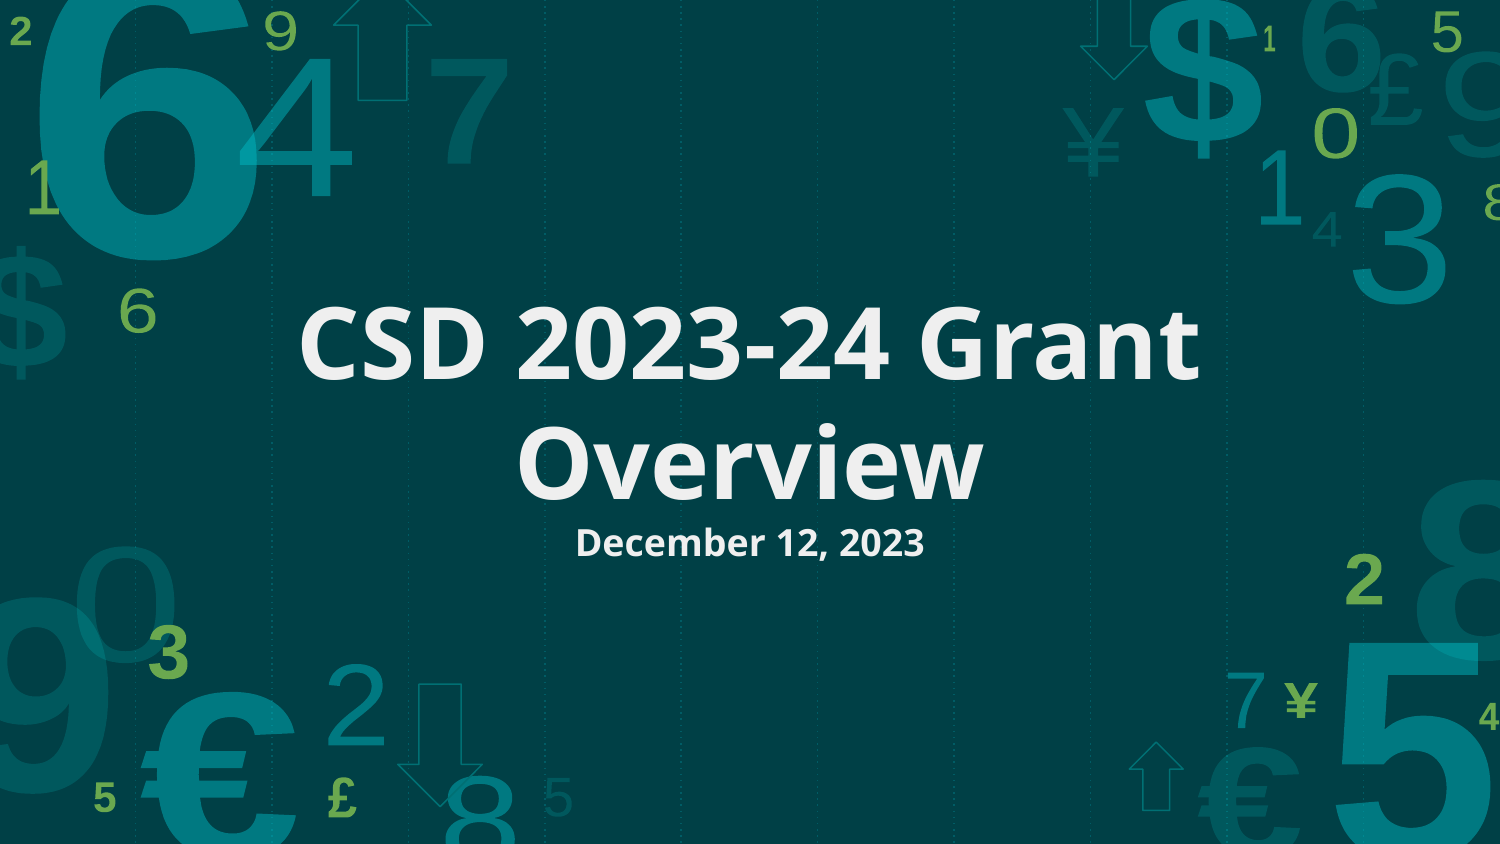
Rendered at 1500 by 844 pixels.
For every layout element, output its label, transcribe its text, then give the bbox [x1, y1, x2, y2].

title CSD 2023-24 Grant Overview December 12, 2023 [272, 326, 1228, 517]
